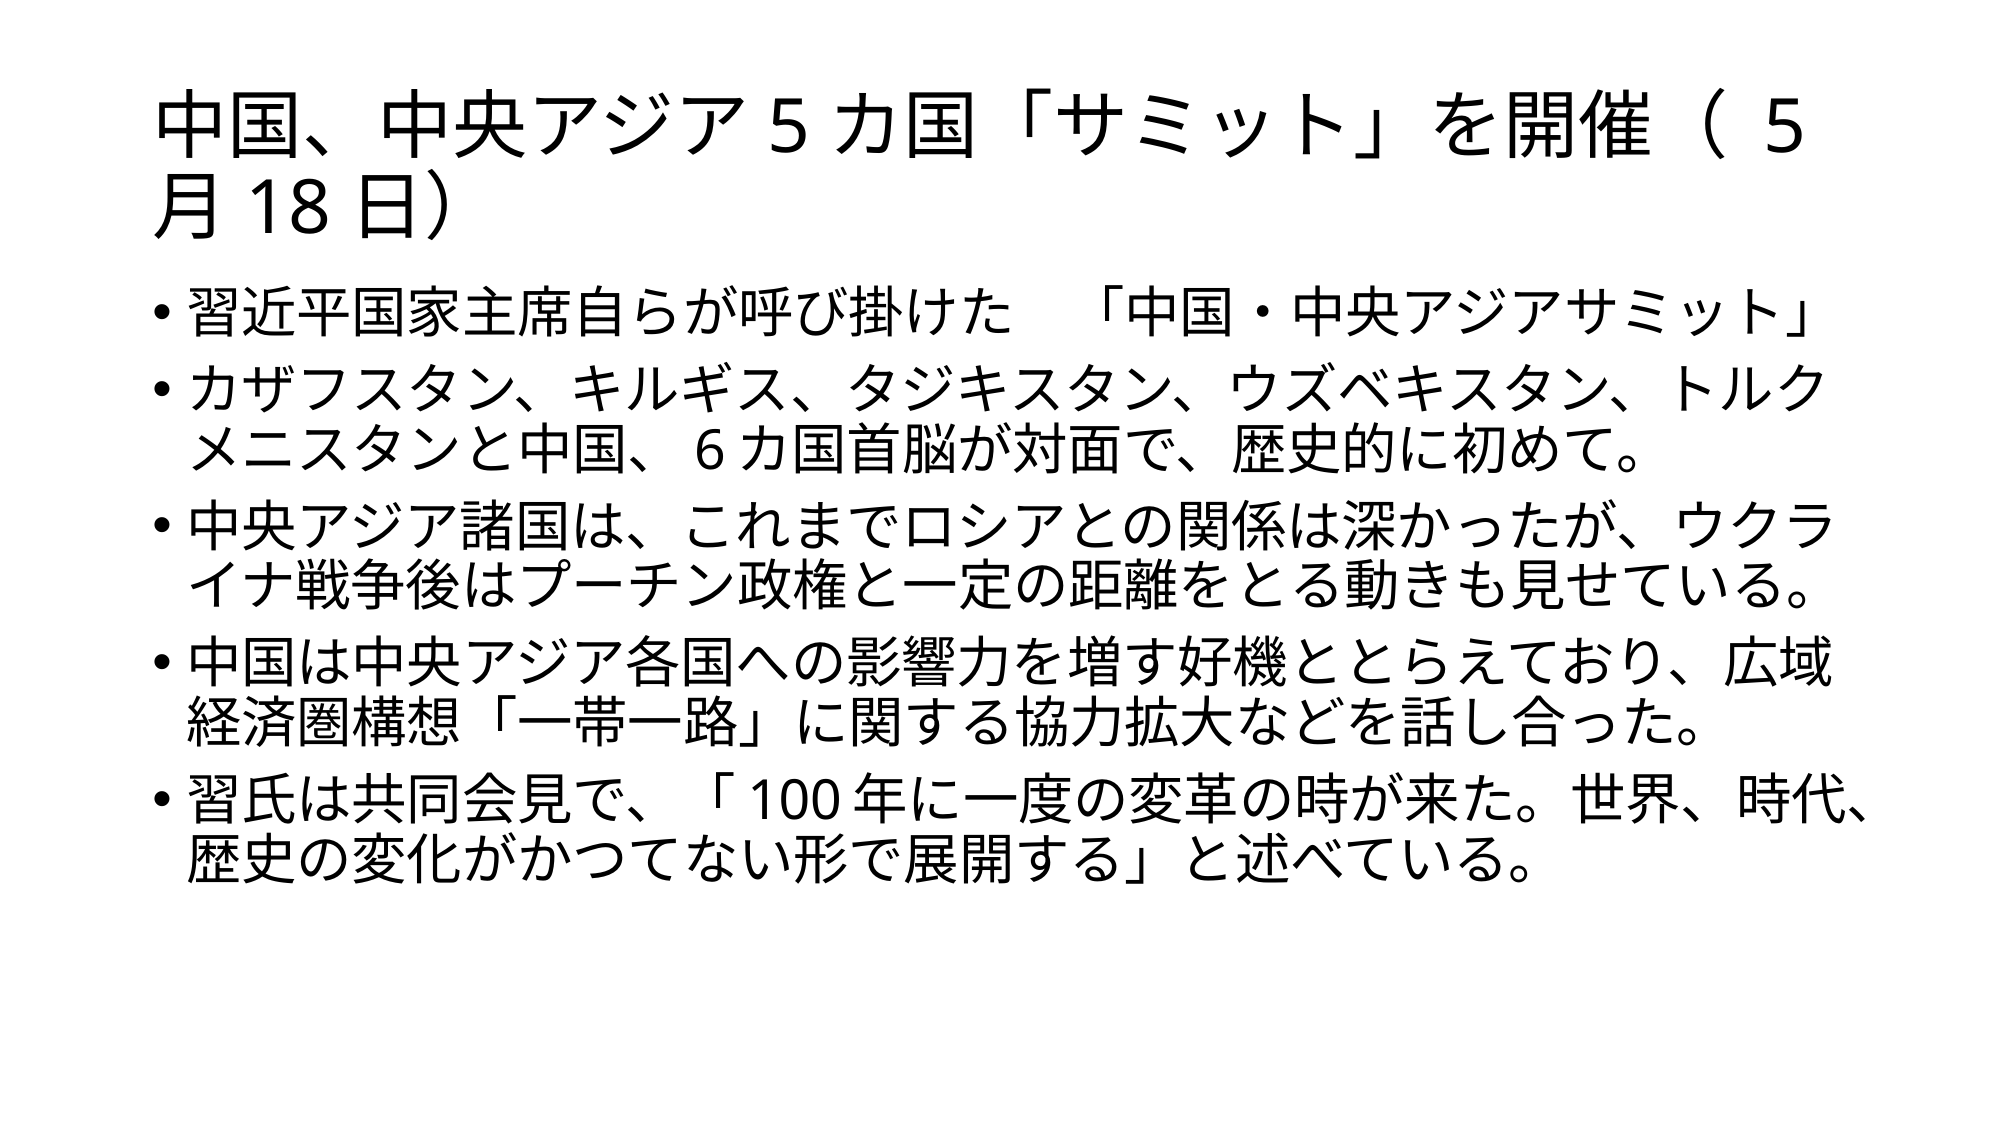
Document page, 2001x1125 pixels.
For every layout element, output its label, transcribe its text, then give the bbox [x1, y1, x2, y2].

title 中国、中央アジア5カ国「サミット」を開催（ 5月18日） [137, 59, 1863, 277]
list 習近平国家主席自らが呼び掛けた 「中国・中央アジアサミット」 カザフスタン、キルギス、タジキスタン、ウズベキスタン、トルクメニスタンと中国、6カ国首脳が対面で、歴史的に初めて。 中央アジア諸国は、これまでロシアとの関係は深かったが、ウクライナ戦争後はプーチン政権と一定の距離をとる動きも見せている。 中国は中央アジア各国への影響力を増す好機ととらえており、広域経済圏構想「一帯一路」に関する協力拡大などを話し合った。 習氏は共同会見で、「100年に一度の変革の時が来た。世界、時代、歴史の変化がかつてない形で展開する」と述べている。 [137, 277, 1863, 1055]
